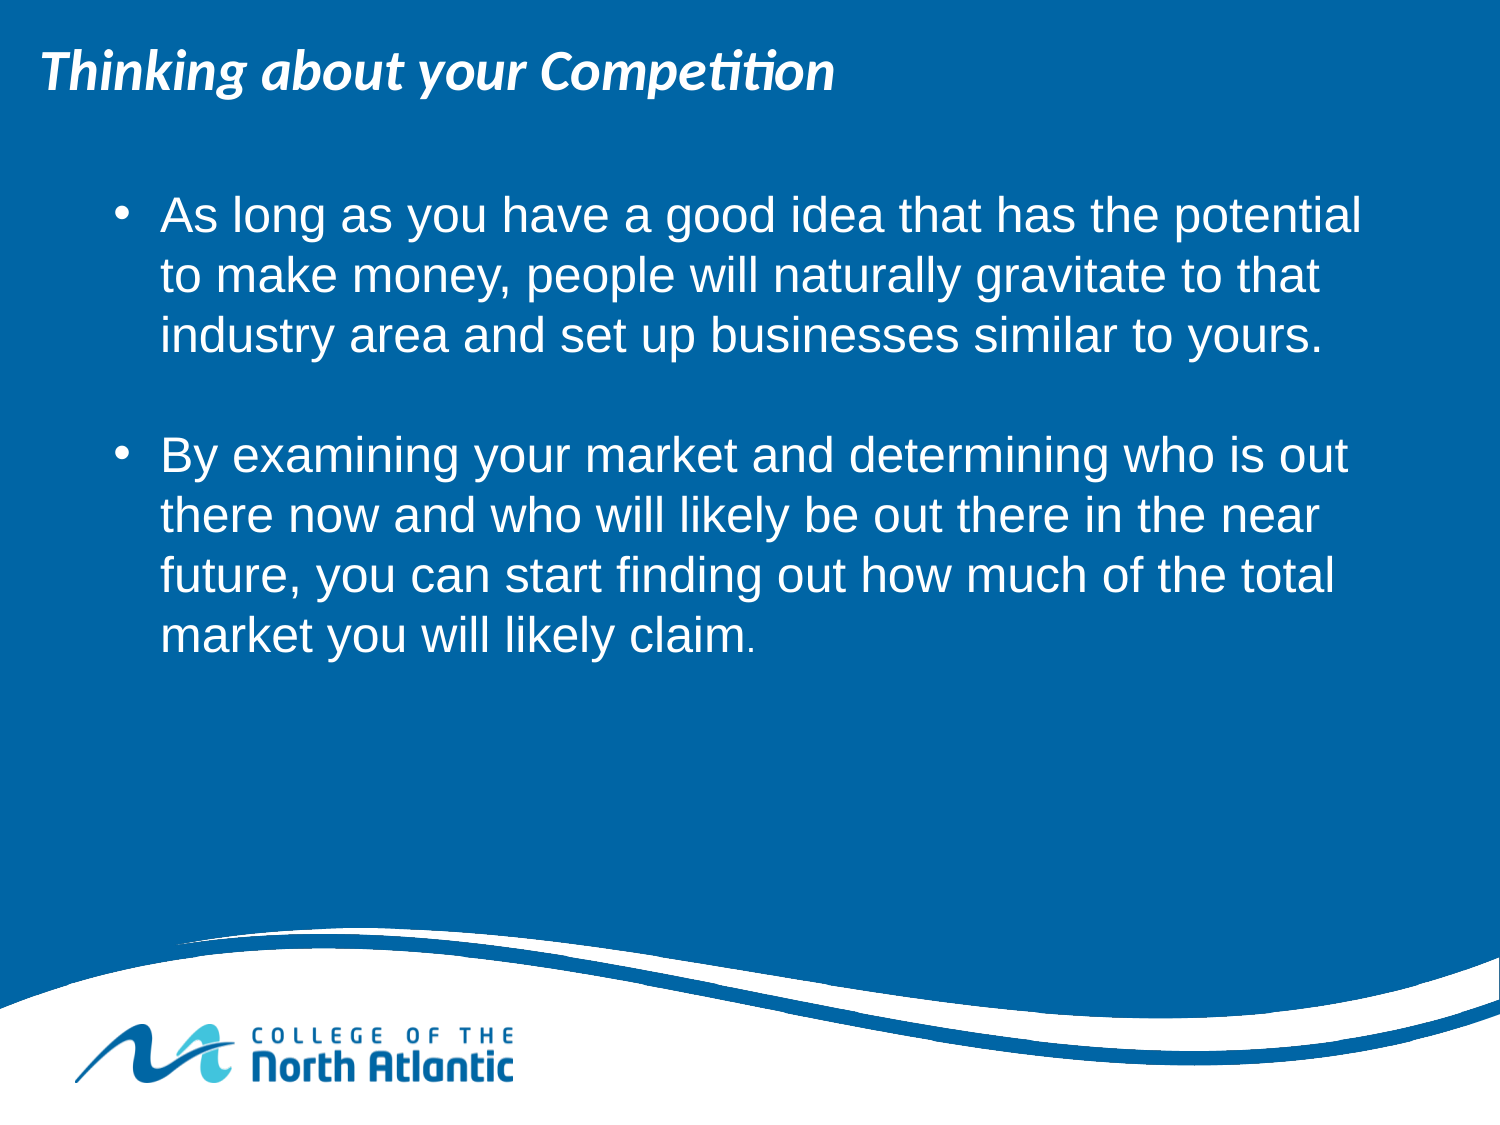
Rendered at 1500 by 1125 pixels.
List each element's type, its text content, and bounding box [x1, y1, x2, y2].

picture [0, 928, 1500, 1125]
list Thinking about your Competition [24, 24, 1375, 663]
text_box As long as you have a good idea that has the potential to make money, people will naturally gravitate to that industry area and set up businesses similar to yours. By examining your market and determining who is out there now and who will likely be out there in the near future, you can start finding out how much of the total market you will likely claim. [98, 174, 1411, 715]
